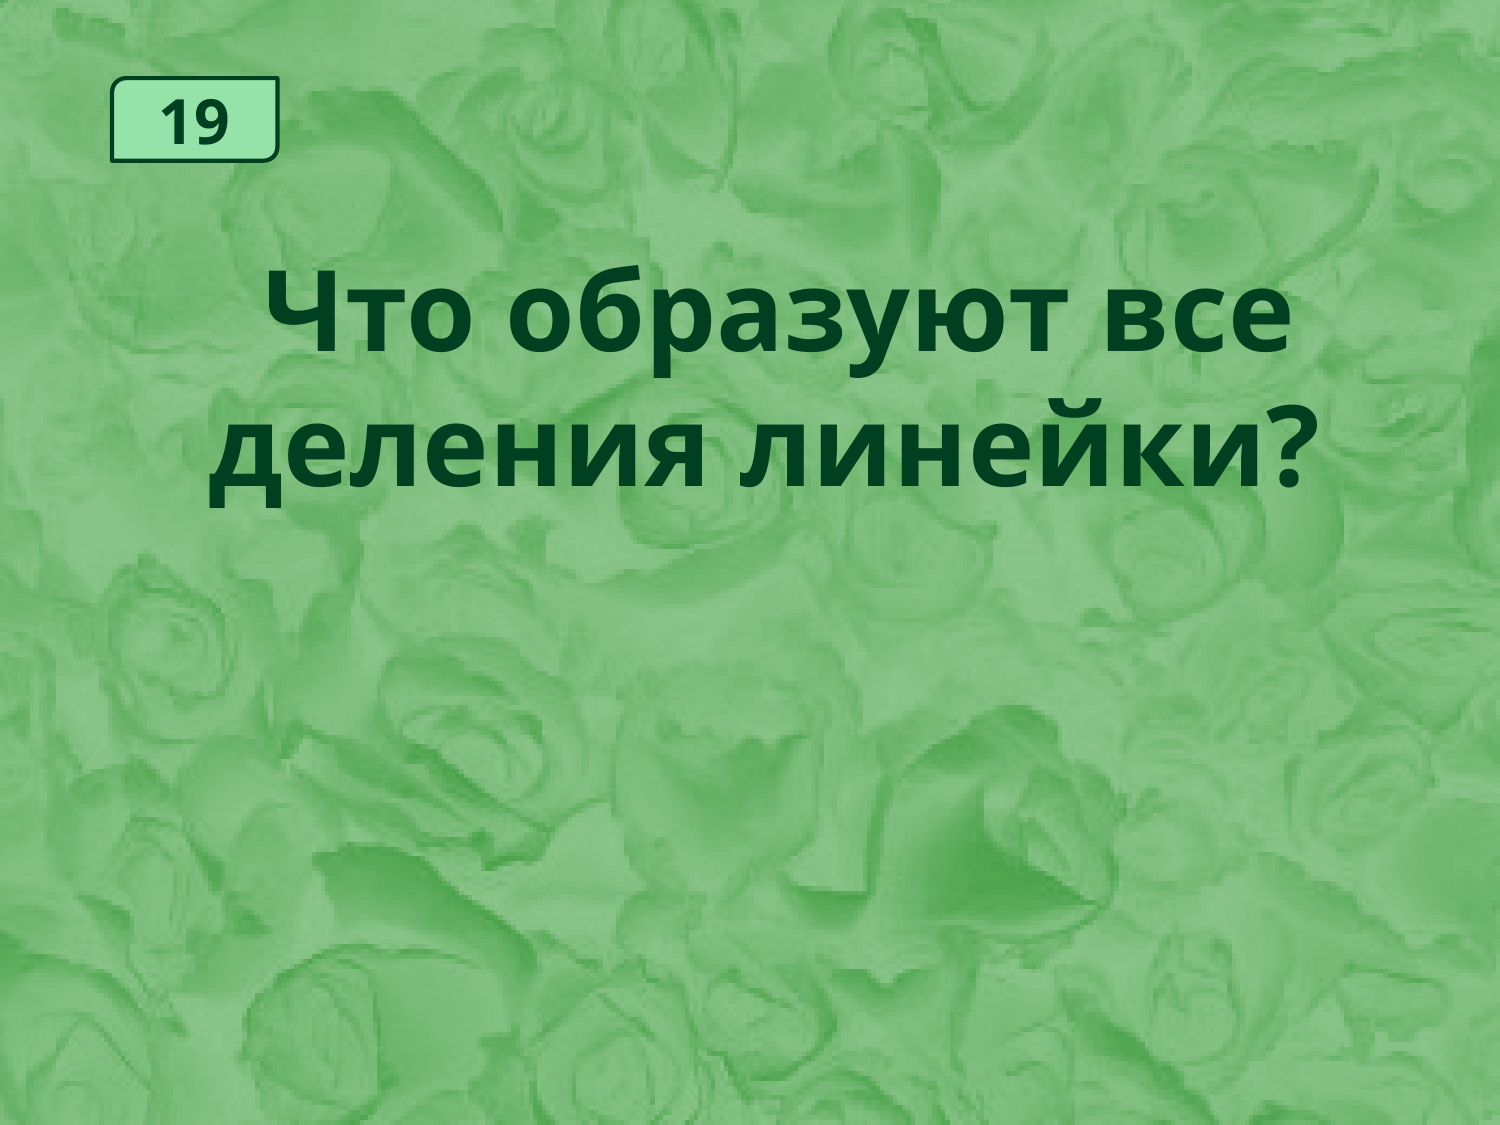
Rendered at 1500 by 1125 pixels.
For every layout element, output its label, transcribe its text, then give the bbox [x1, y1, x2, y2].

text_box 19 [109, 76, 280, 163]
text_box Что образуют все деления линейки? [135, 231, 1424, 517]
